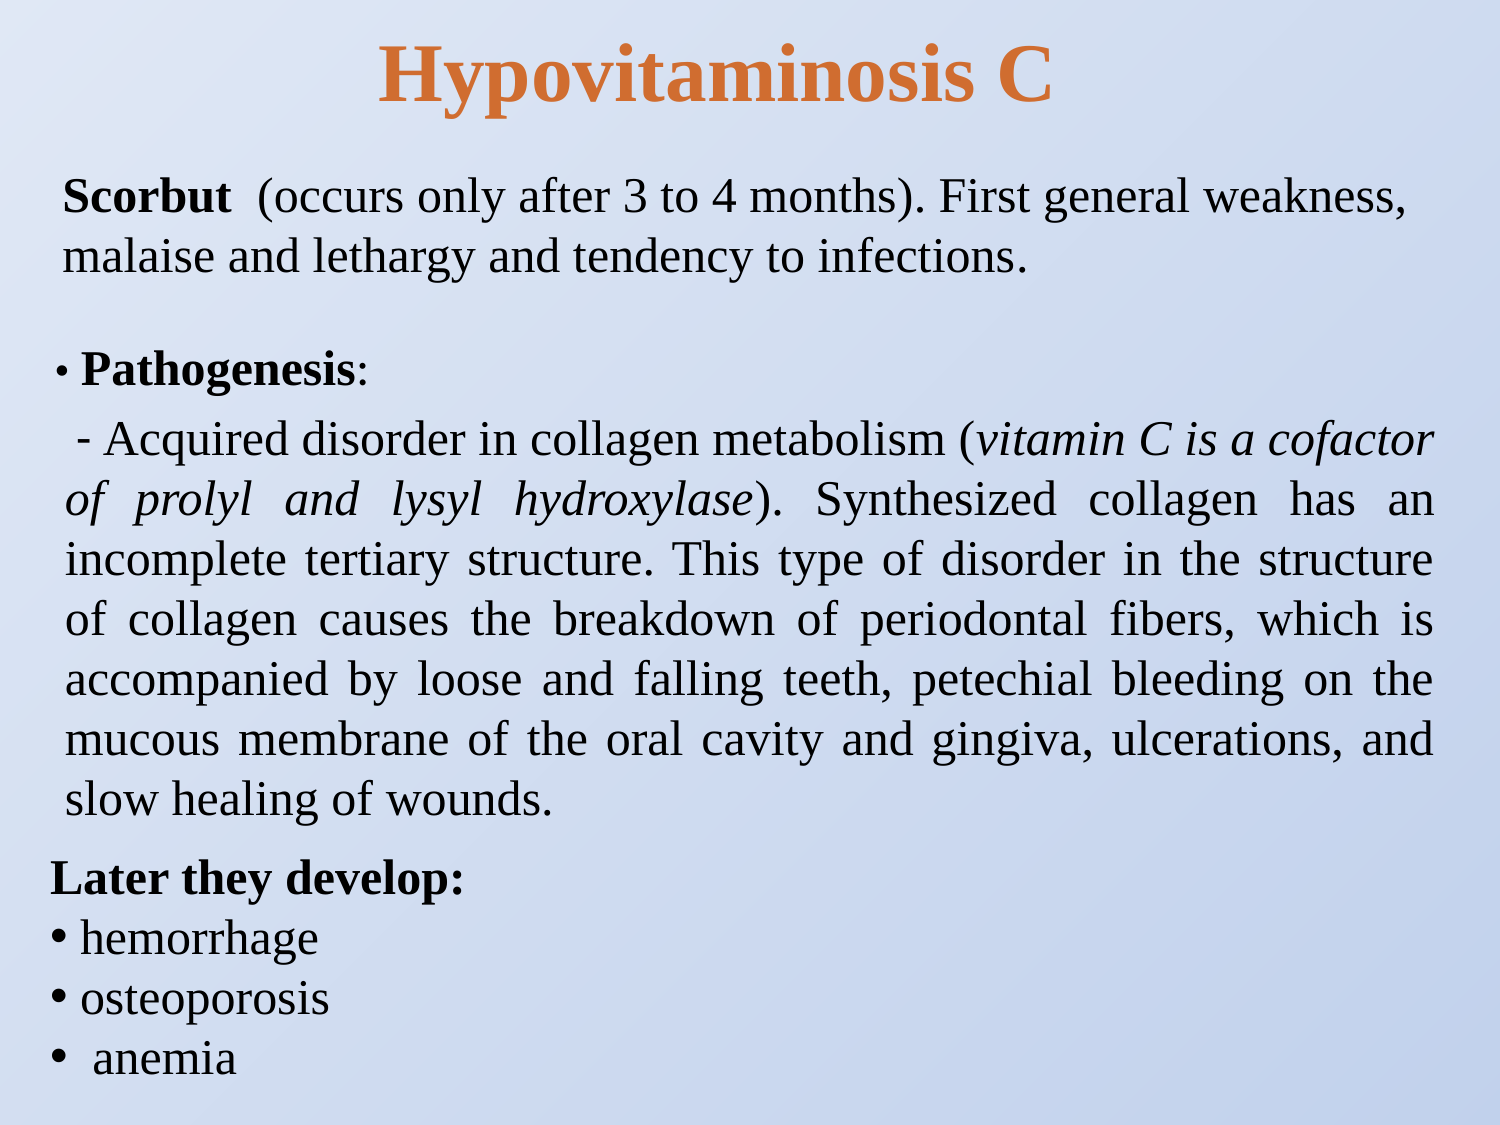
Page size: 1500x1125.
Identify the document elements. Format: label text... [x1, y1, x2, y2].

text_box Hypovitaminosis C [316, 12, 1058, 162]
text_box [1450, 488, 1459, 644]
text_box Scorbut (occurs only after 3 to 4 months). First general weakness, malaise and lethargy and tendency to infections. [62, 162, 1473, 283]
text_box • Pathogenesis: [54, 319, 370, 398]
text_box - Acquired disorder in collagen metabolism (vitamin C is a cofactor of prolyl and lysyl hydroxylase). Synthesized collagen has an incomplete tertiary structure. This type of disorder in the structure of collagen causes the breakdown of periodontal fibers, which is accompanied by loose and falling teeth, petechial bleeding on the mucous membrane of the oral cavity and gingiva, ulcerations, and slow healing of wounds. [50, 398, 1450, 833]
text_box Later they develop: hemorrhage osteoporosis anemia [50, 845, 1424, 1086]
